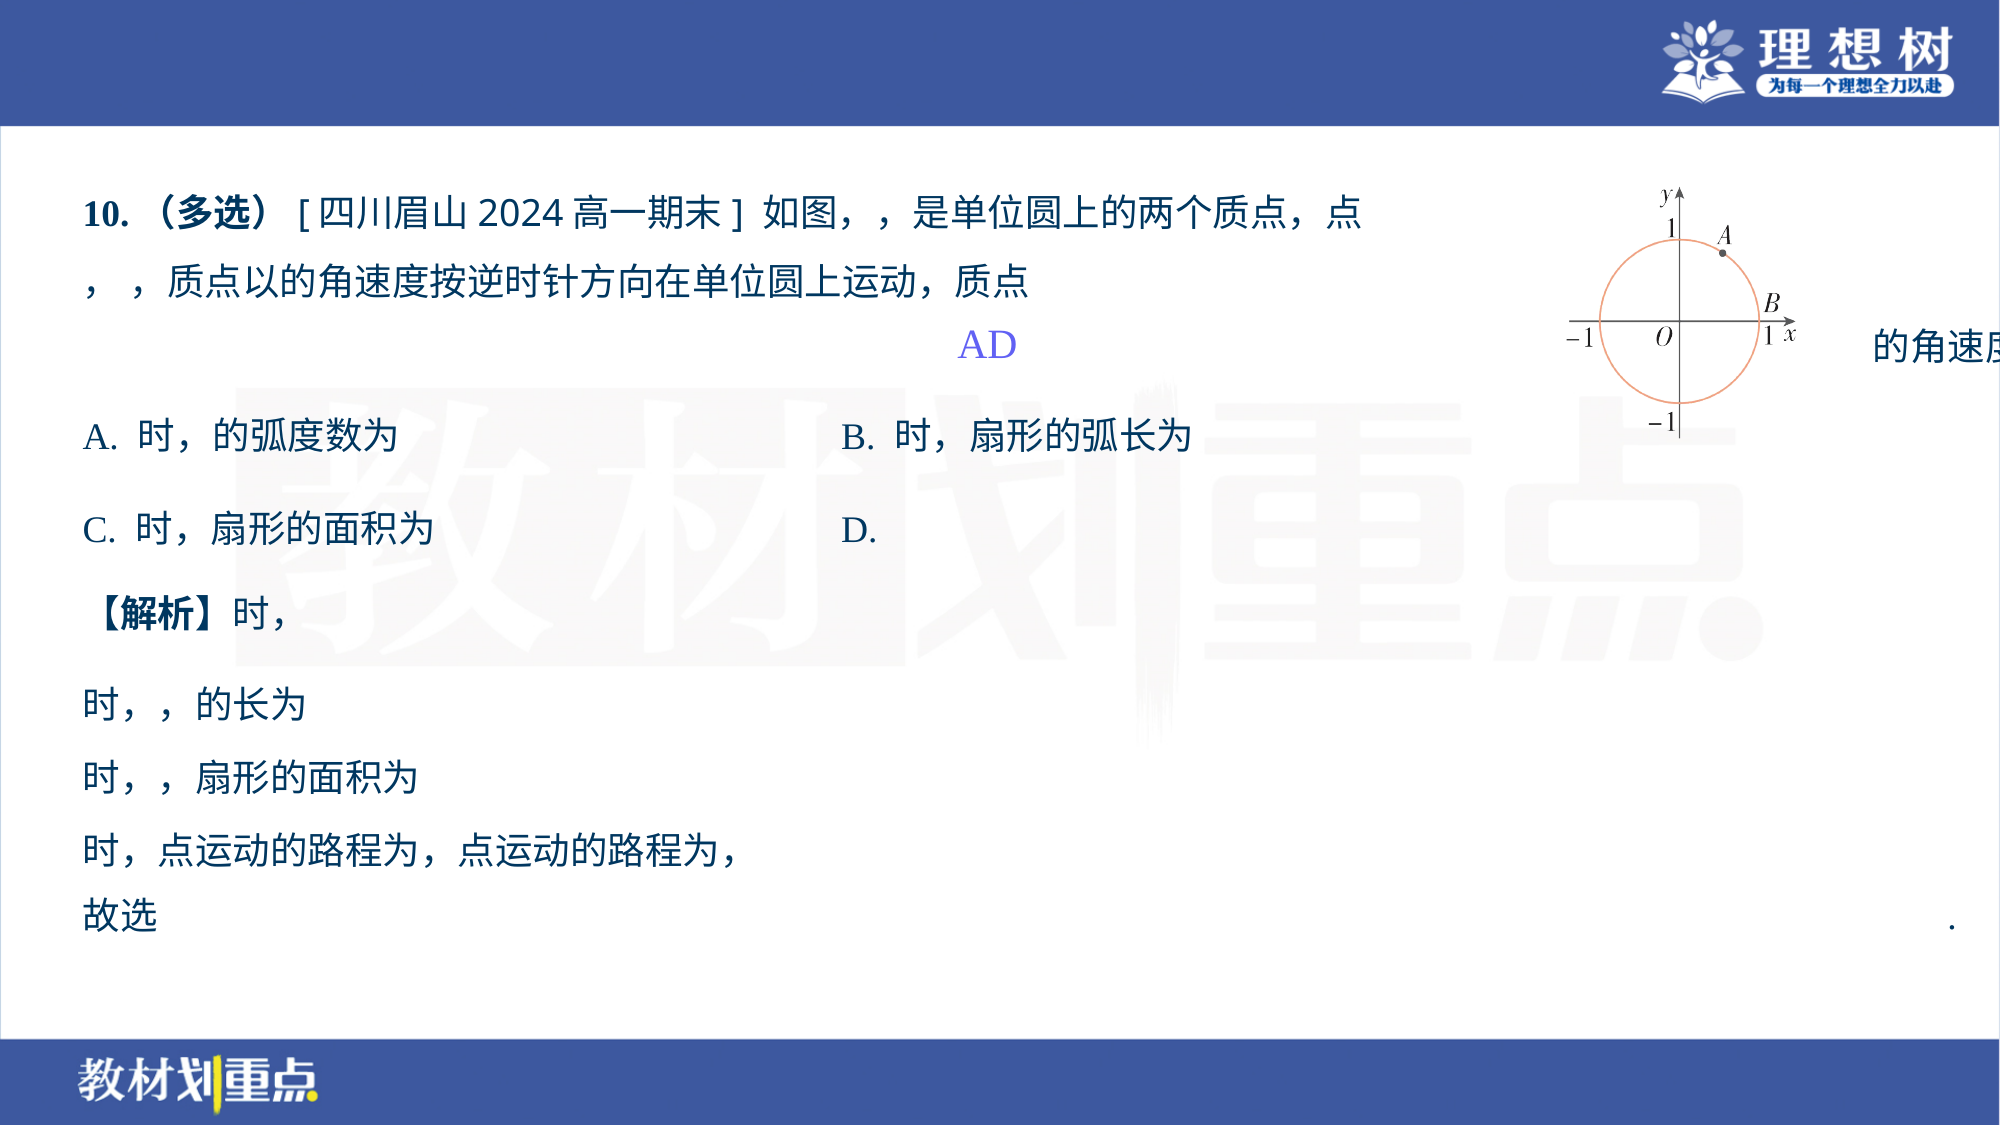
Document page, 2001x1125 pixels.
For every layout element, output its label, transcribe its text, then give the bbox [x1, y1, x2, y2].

text_box AD [942, 314, 1033, 365]
picture [0, 0, 2000, 1125]
